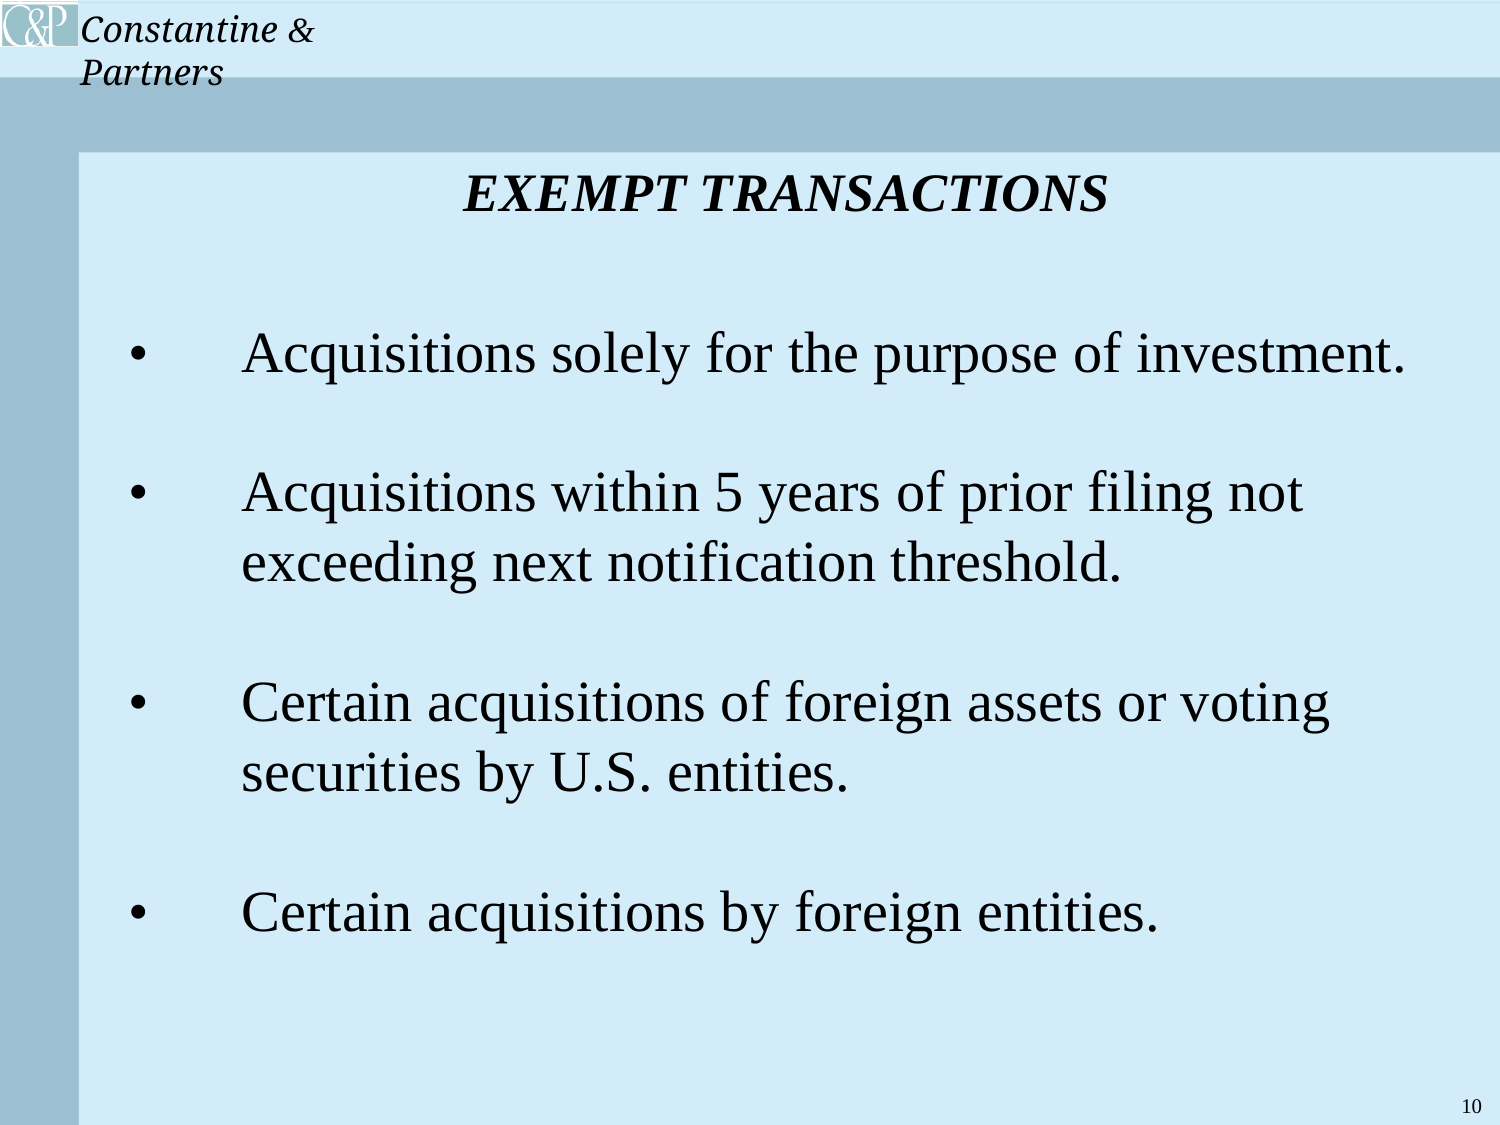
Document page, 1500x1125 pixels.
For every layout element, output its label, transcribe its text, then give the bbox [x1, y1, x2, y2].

text_box EXEMPT TRANSACTIONS [74, 149, 1500, 230]
text_box • Acquisitions solely for the purpose of investment. • Acquisitions within 5 years of prior filing not exceeding next notification threshold. • Certain acquisitions of foreign assets or voting securities by U.S. entities. • Certain acquisitions by foreign entities. [74, 306, 1500, 951]
